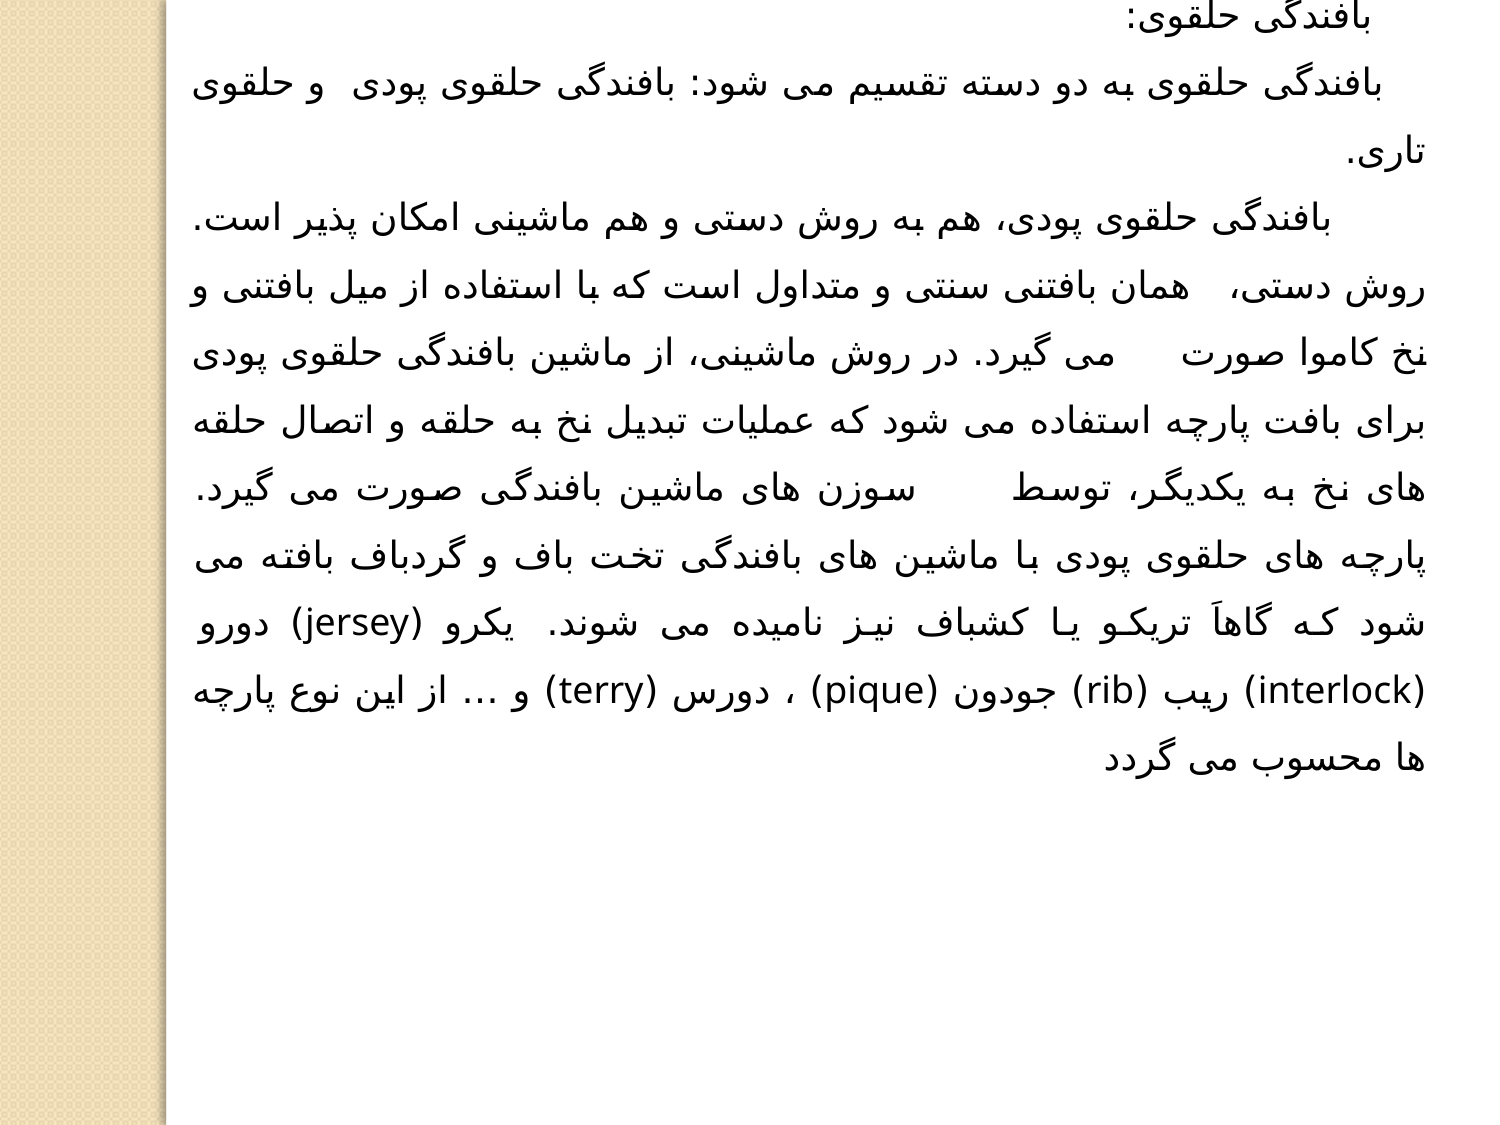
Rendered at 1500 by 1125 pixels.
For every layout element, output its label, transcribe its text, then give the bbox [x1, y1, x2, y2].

text_box بافندگی حلقوی: بافندگی حلقوی به دو دسته تقسیم می شود: بافندگی حلقوی پودی و حلقوی تاری. بافندگی حلقوی پودی، هم به روش دستی و هم ماشینی امکان پذیر است. روش دستی، همان بافتنی سنتی و متداول است که با استفاده از میل بافتنی و نخ کاموا صورت می گیرد. در روش ماشینی، از ماشین بافندگی حلقوی پودی برای بافت پارچه استفاده می شود که عملیات تبدیل نخ به حلقه و اتصال حلقه های نخ به یکدیگر، توسط سوزن های ماشین بافندگی صورت می گیرد. پارچه های حلقوی پودی با ماشین های بافندگی تخت باف و گردباف بافته می شود که گاهاَ تریکو یا کشباف نیز نامیده می شوند. یکرو (jersey) دورو (interlock) ریب (rib) جودون (pique) ، دورس (terry) و … از این نوع پارچه ها محسوب می گردد [175, 0, 1442, 854]
